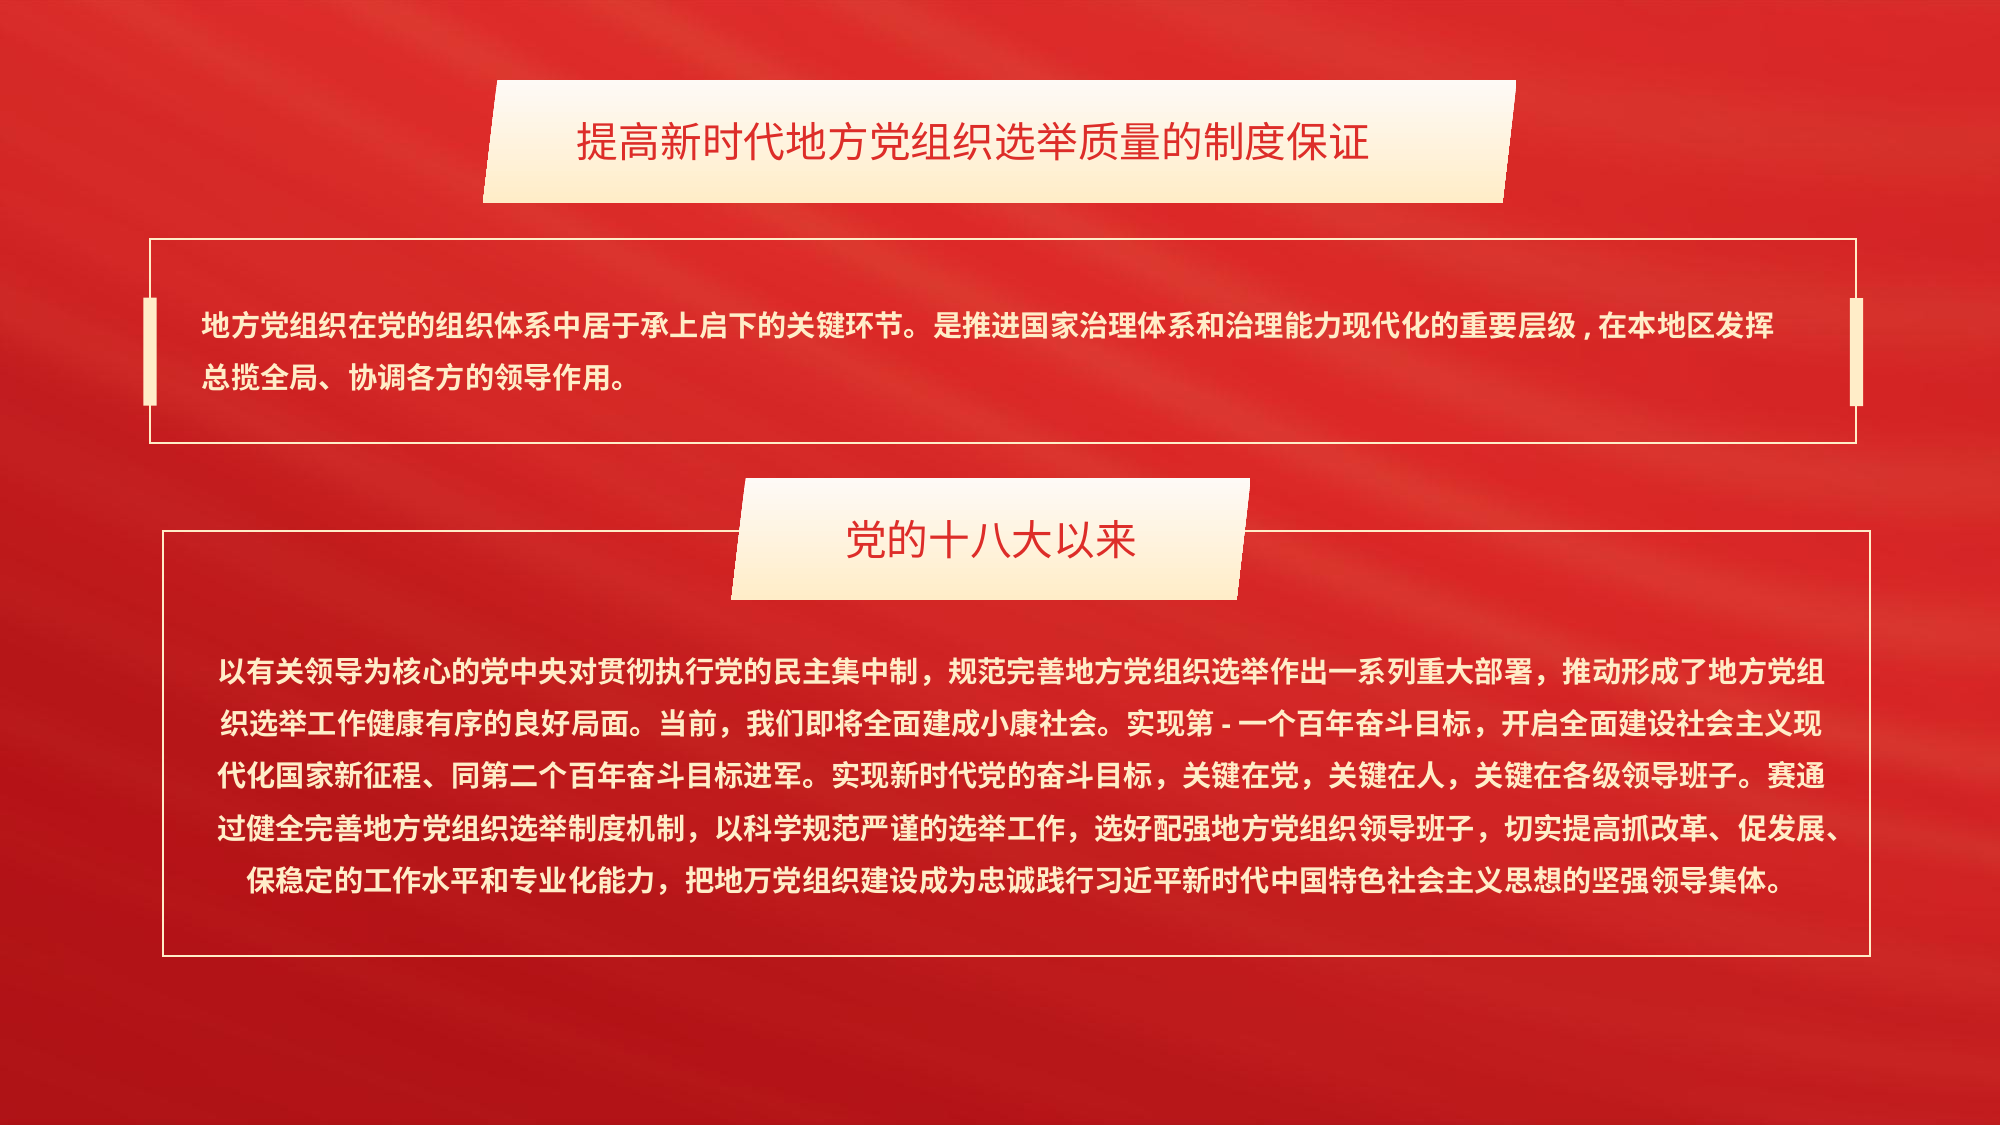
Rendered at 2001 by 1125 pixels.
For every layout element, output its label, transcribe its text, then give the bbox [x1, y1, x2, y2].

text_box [483, 79, 1517, 203]
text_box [143, 238, 1864, 443]
text_box [162, 530, 1871, 957]
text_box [731, 477, 1251, 601]
picture [0, 0, 2000, 1125]
text_box 以有关领导为核心的党中央对贯彻执行党的民主集中制，规范完善地方党组织选举作出一系列重大部署，推动形成了地方党组织选举工作健康有序的良好局面。当前，我们即将全面建成小康社会。实现第-一个百年奋斗目标，开启全面建设社会主义现代化国家新征程、同第二个百年奋斗目标进军。实现新时代党的奋斗目标，关键在党，关键在人，关键在各级领导班子。赛通过健全完善地方党组织选举制度机制，以科学规范严谨的选举工作，选好配强地方党组织领导班子，切实提高抓改革、促发展、保稳定的工作水平和专业化能力，把地万党组织建设成为忠诚践行习近平新时代中国特色社会主义思想的坚强领导集体。 [206, 635, 1837, 898]
